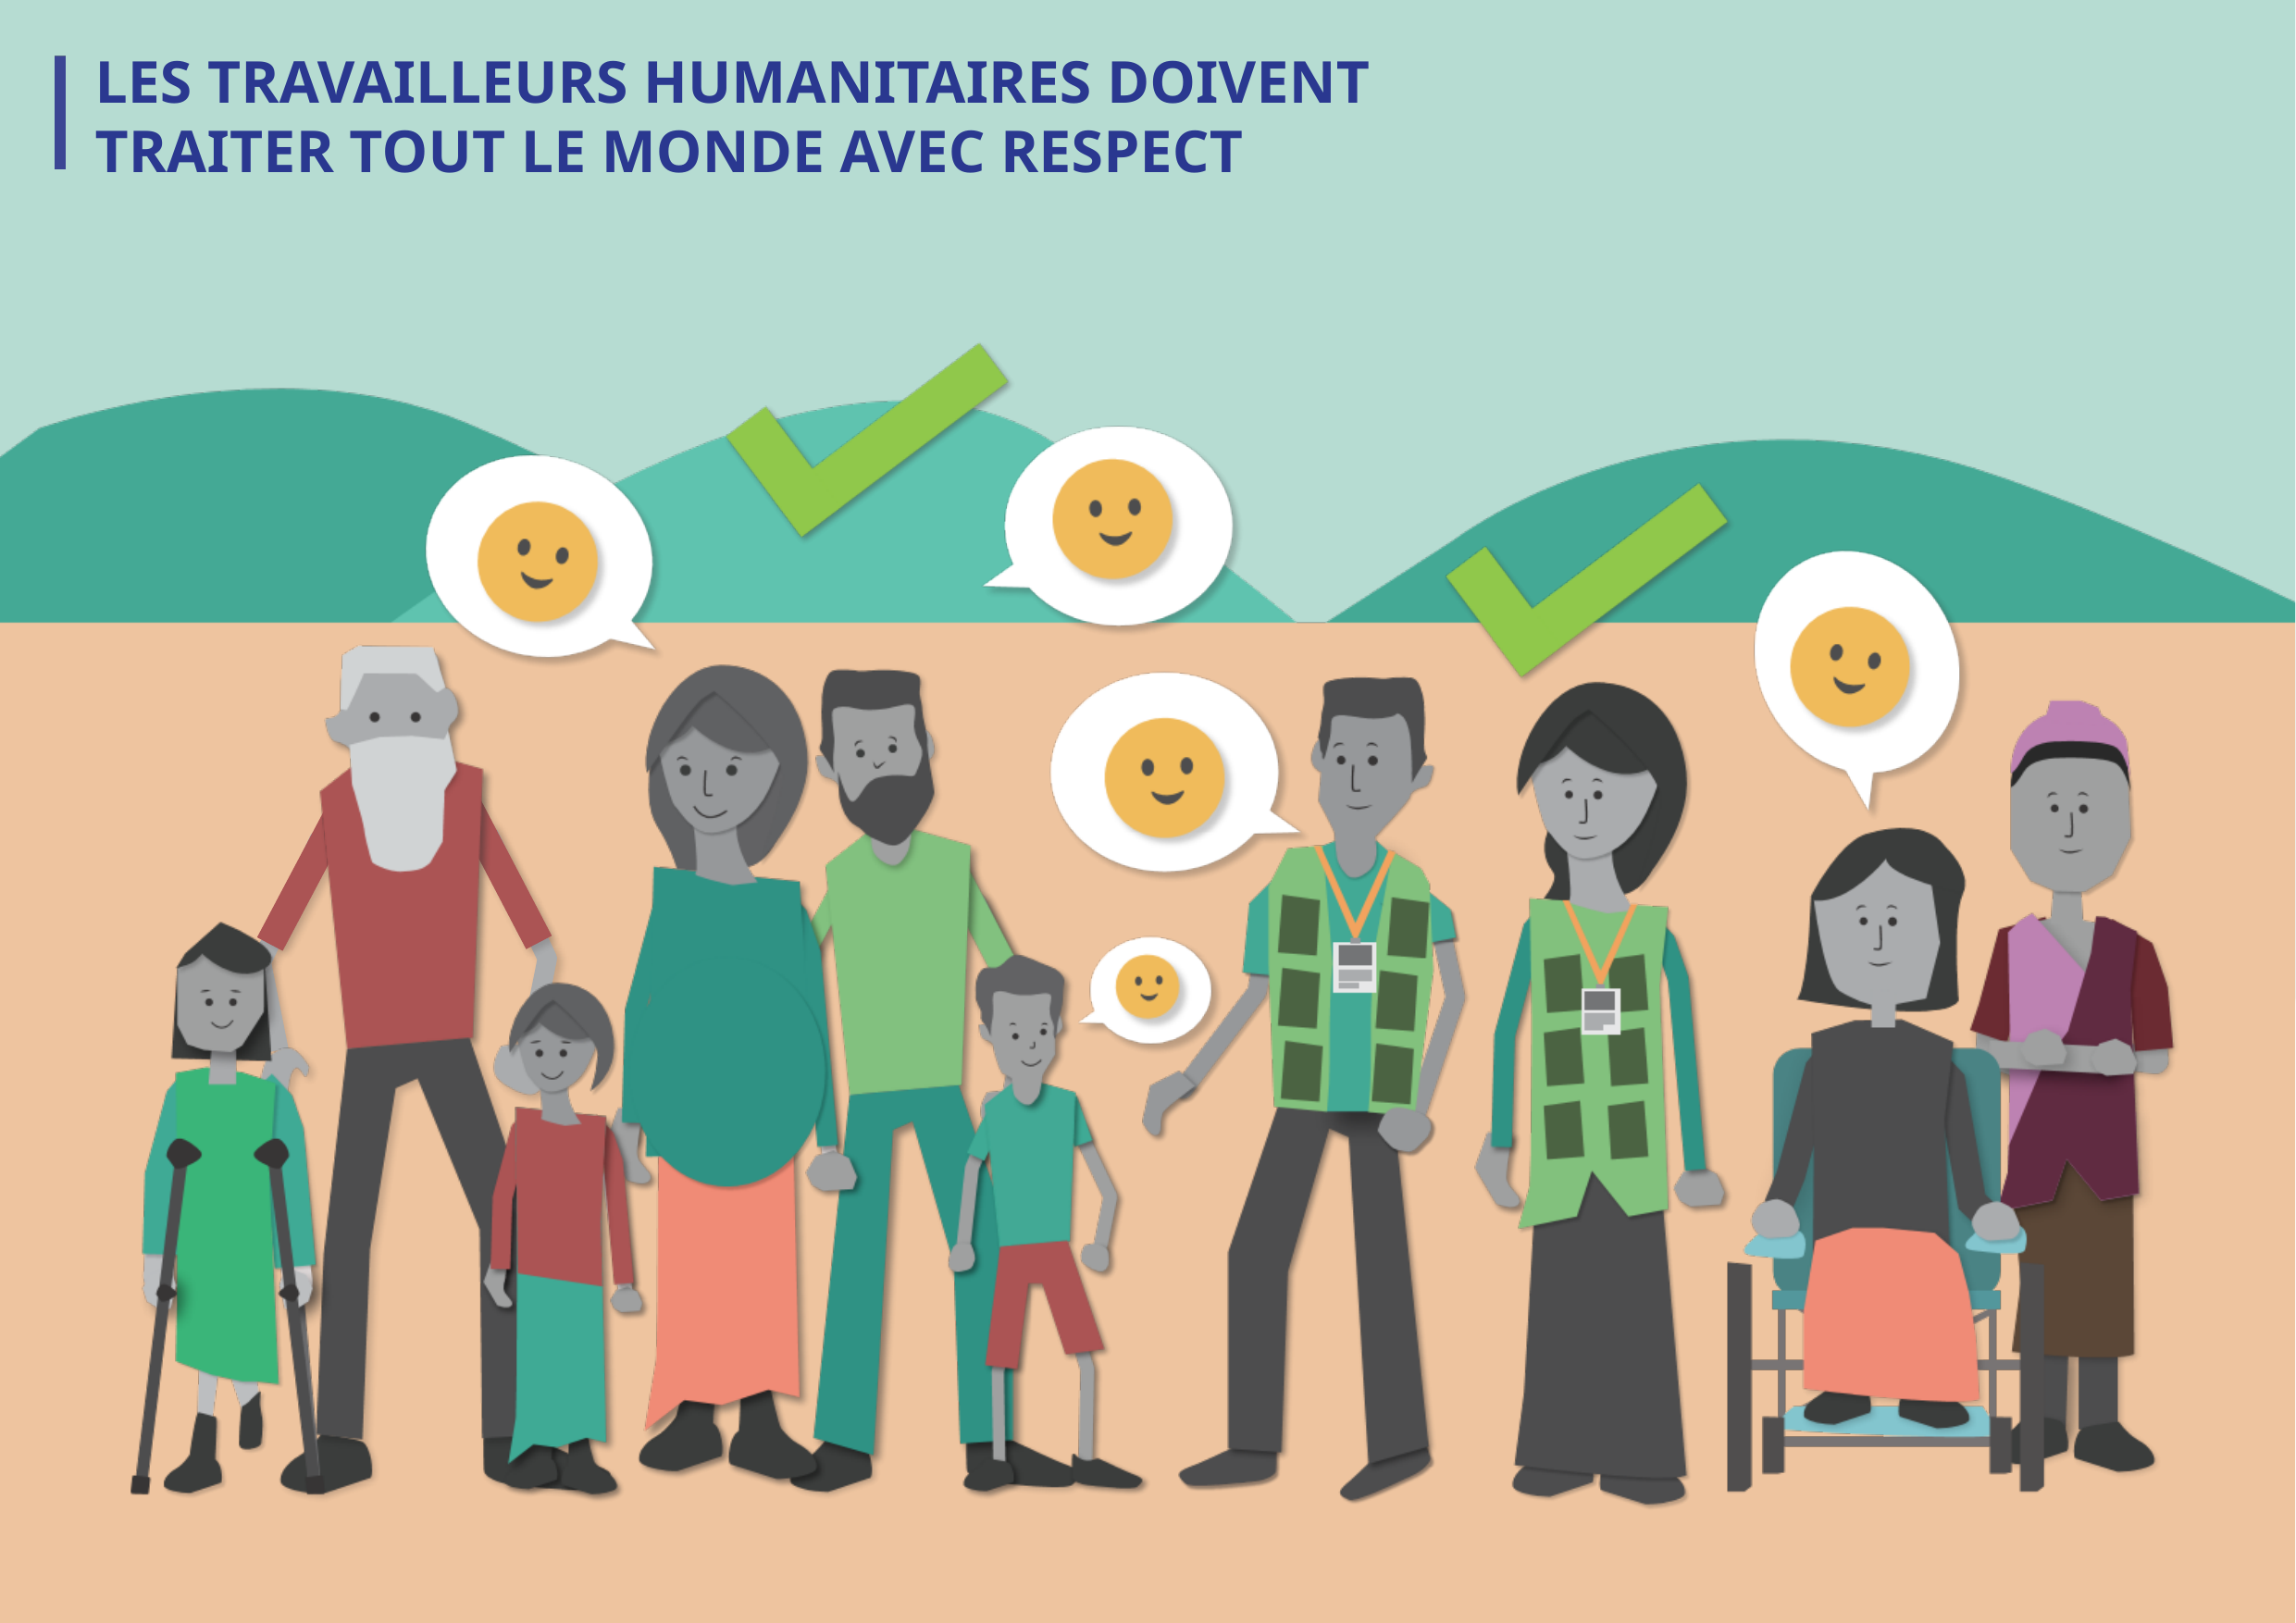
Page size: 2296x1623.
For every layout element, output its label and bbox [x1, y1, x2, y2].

text_box [0, 0, 2296, 1623]
